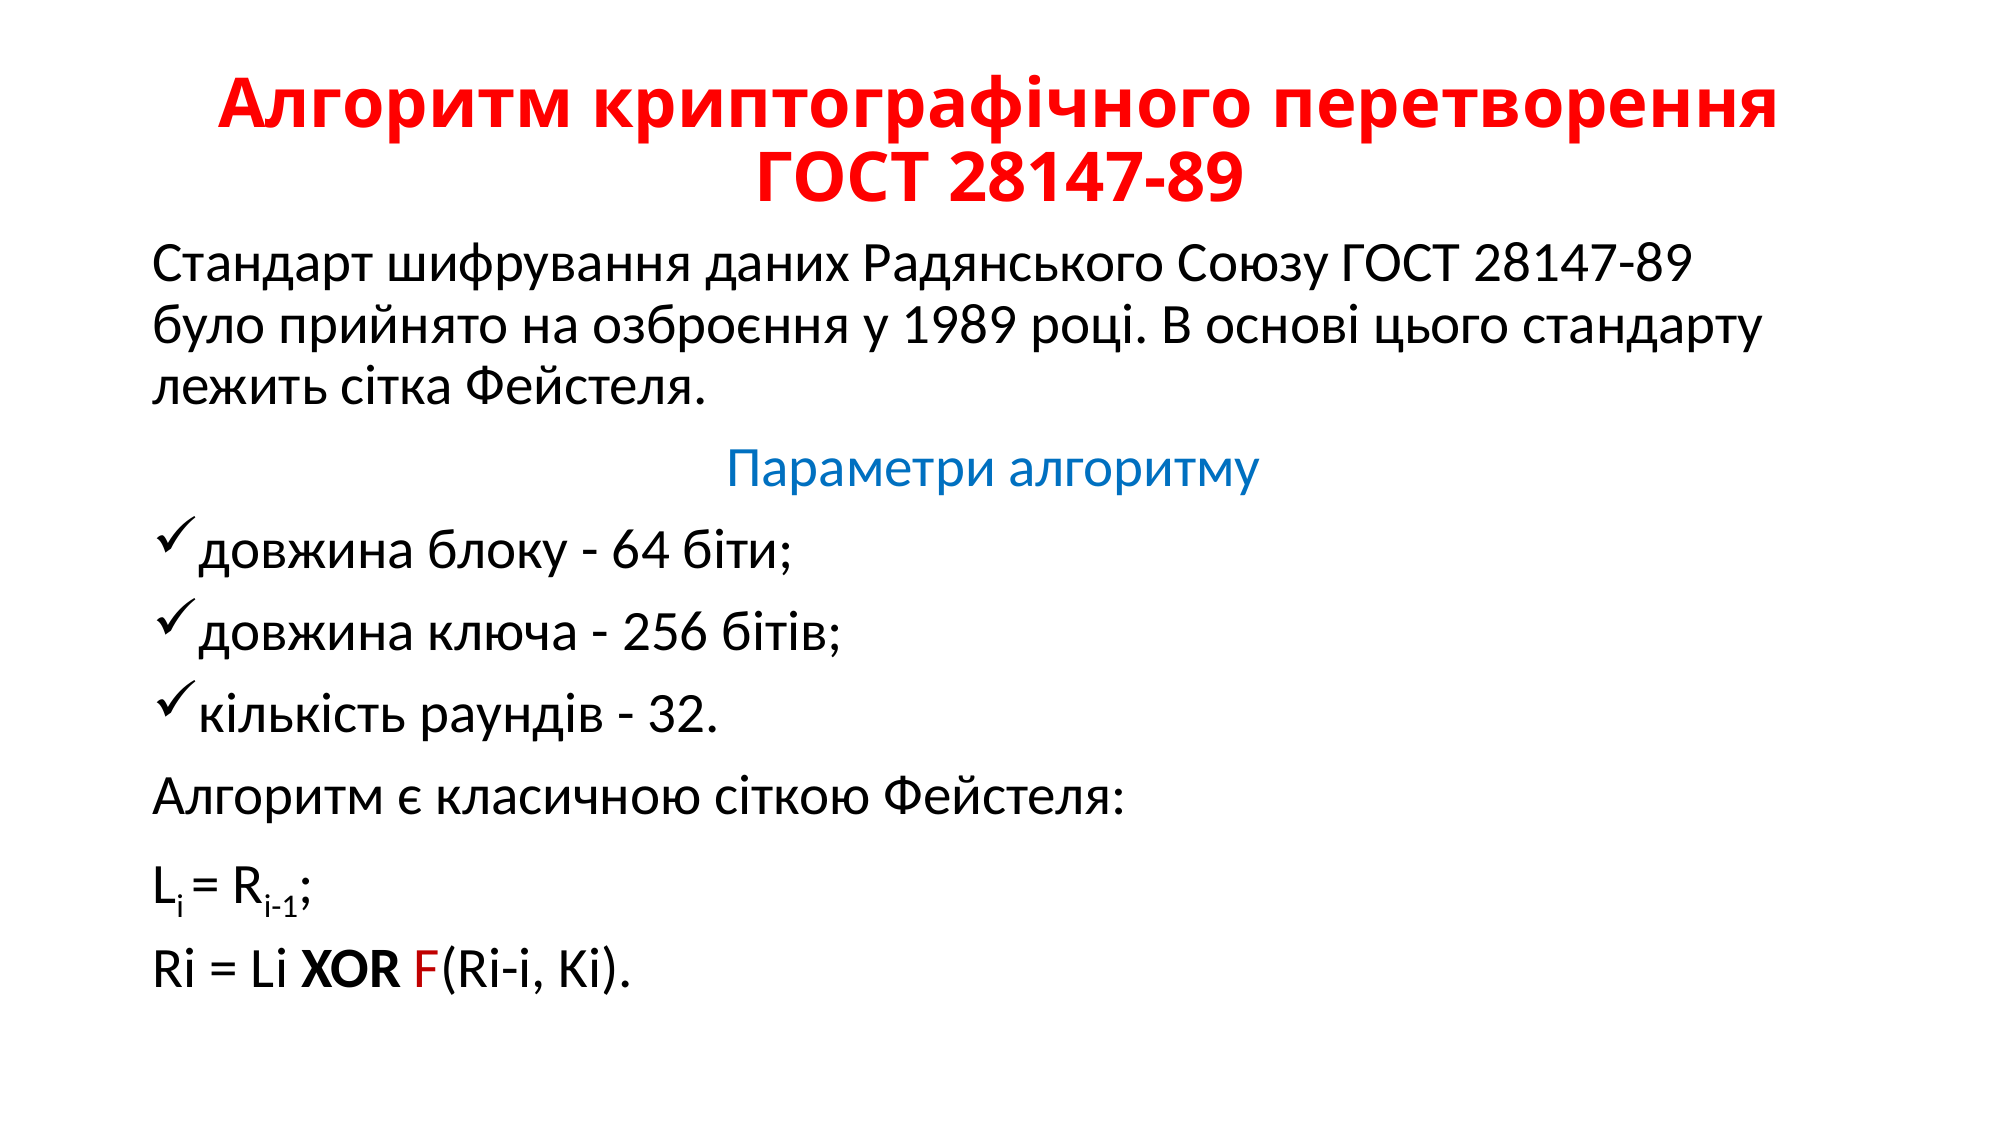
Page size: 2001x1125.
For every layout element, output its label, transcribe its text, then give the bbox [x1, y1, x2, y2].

title Алгоритм криптографічного перетворення ГОСТ 28147-89 [137, 59, 1863, 224]
list Стандарт шифрування даних Радянського Союзу ГОСТ 28147-89 було прийнято на озброєння у 1989 році. В основі цього стандарту лежить сітка Фейстеля. Параметри алгоритму довжина блоку - 64 біти; довжина ключа - 256 бітів; кількість раундів - 32. Алгоритм є класичною сіткою Фейстеля: Li = Ri-1; Ri = Li XOR F(Ri-i, Ki). [137, 224, 1863, 1014]
